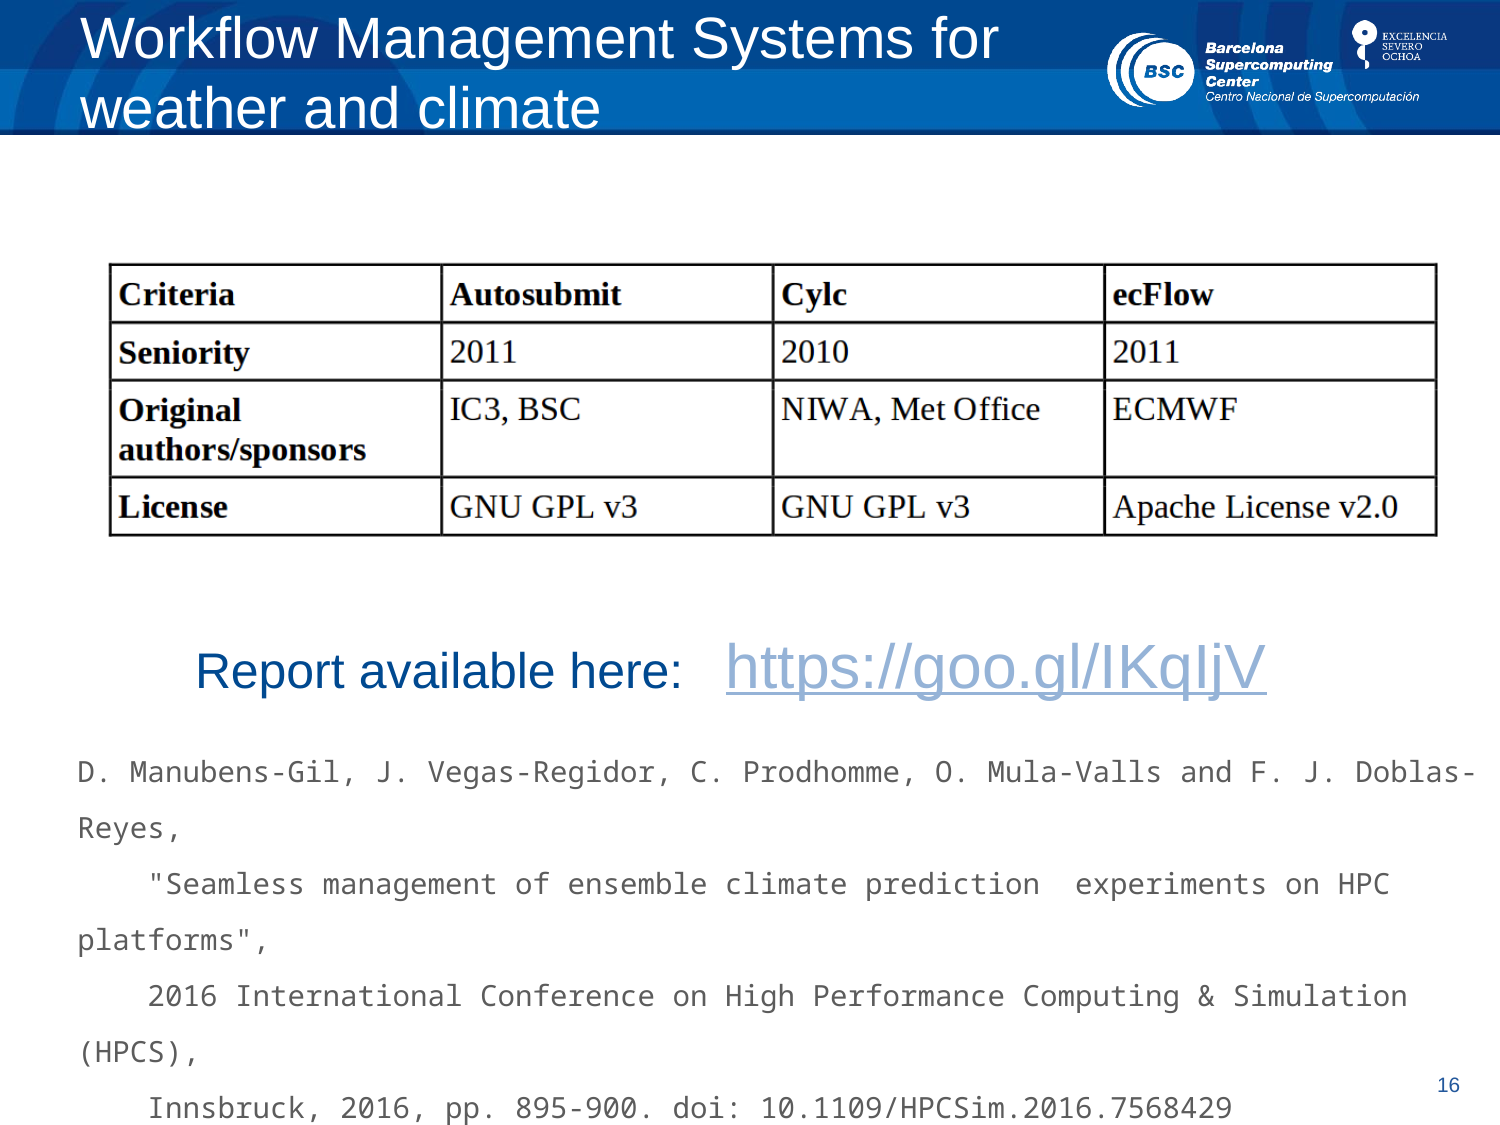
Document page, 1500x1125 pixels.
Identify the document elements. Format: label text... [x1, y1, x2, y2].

text_box Report available here: https://goo.gl/IKqIjV [180, 597, 1324, 729]
picture [68, 227, 1457, 586]
picture [0, 0, 1500, 135]
title Workflow Management Systems for weather and climate [65, 0, 1125, 98]
text_box D. Manubens-Gil, J. Vegas-Regidor, C. Prodhomme, O. Mula-Valls and F. J. Doblas-Reyes, "Seamless management of ensemble climate prediction experiments on HPC platforms", 2016 International Conference on High Performance Computing & Simulation (HPCS), Innsbruck, 2016, pp. 895-900. doi: 10.1109/HPCSim.2016.7568429 [0, 762, 1500, 1095]
